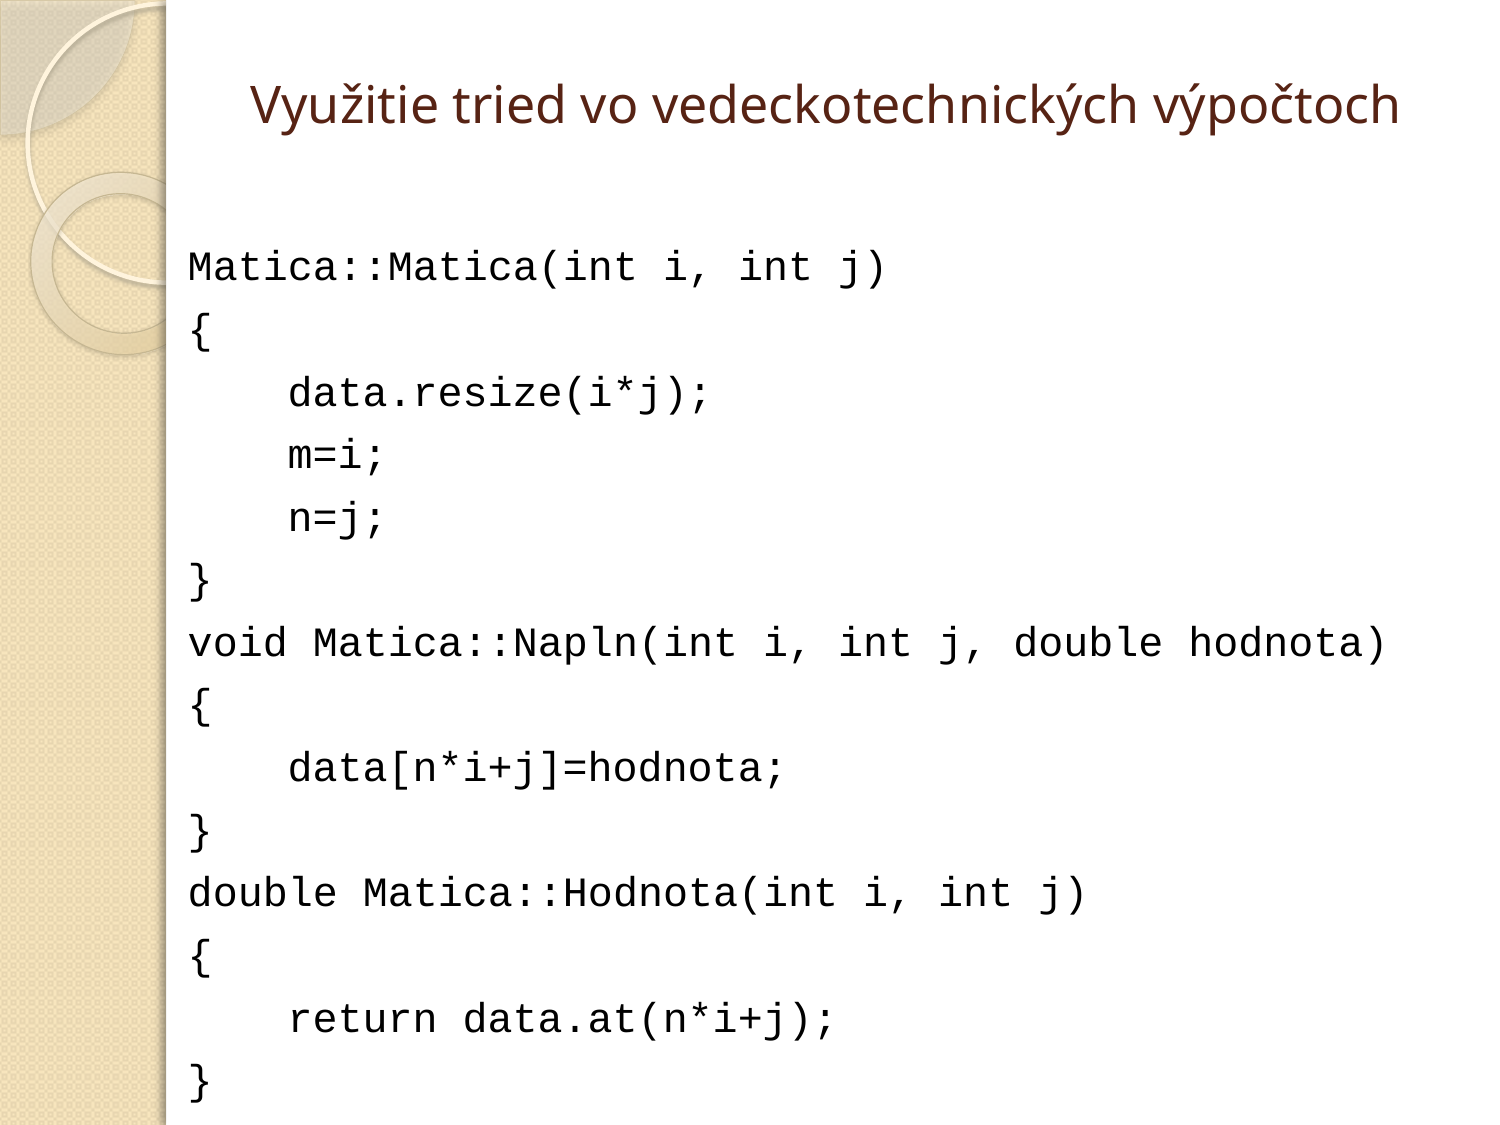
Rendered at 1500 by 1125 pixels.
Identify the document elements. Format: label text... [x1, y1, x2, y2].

list Matica::Matica(int i, int j) { data.resize(i*j); m=i; n=j; } void Matica::Napln(int i, int j, double hodnota) { data[n*i+j]=hodnota; } double Matica::Hodnota(int i, int j) { return data.at(n*i+j); } [159, 231, 1500, 1125]
title Využitie tried vo vedeckotechnických výpočtoch [235, 45, 1466, 161]
